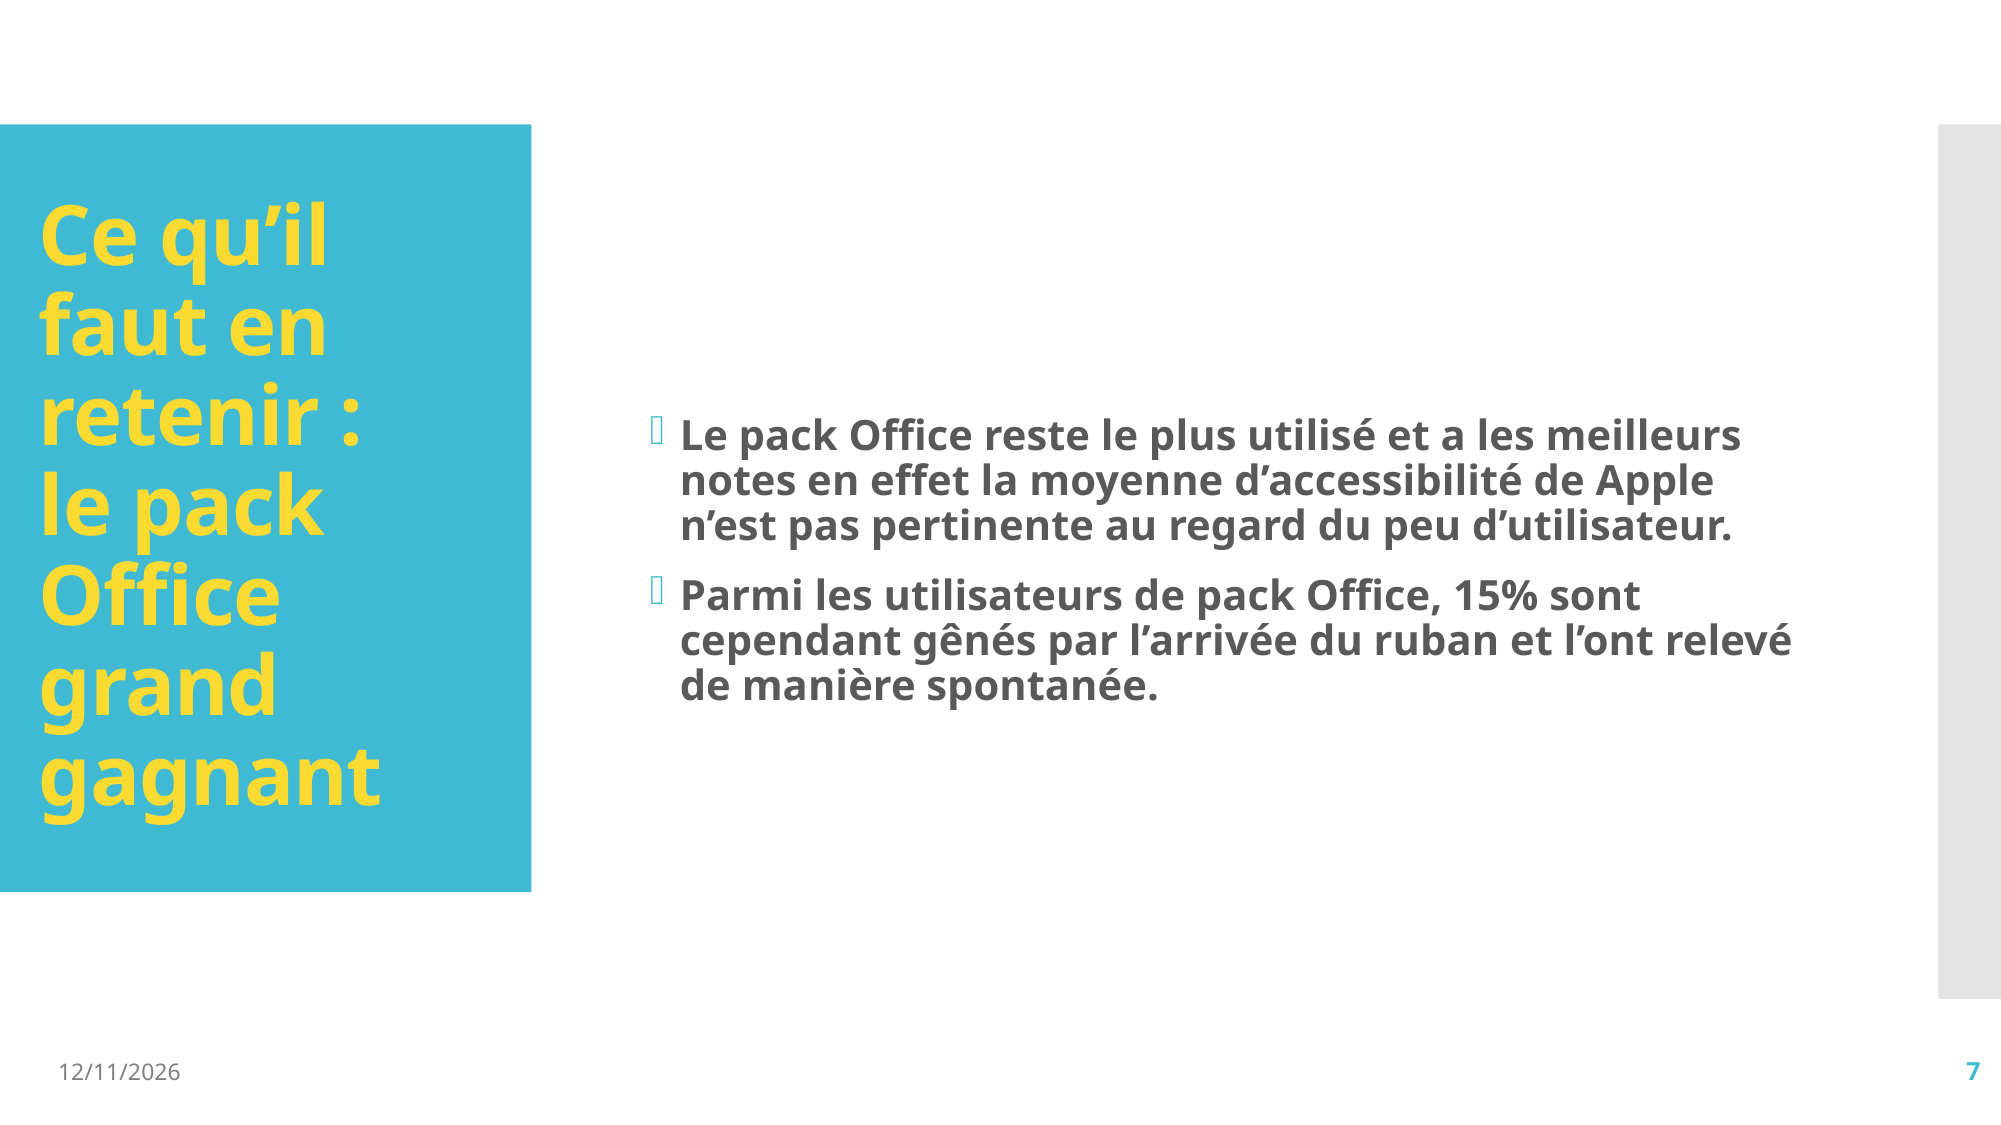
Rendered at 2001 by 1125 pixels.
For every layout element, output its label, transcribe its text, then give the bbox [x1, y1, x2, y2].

list Le pack Office reste le plus utilisé et a les meilleurs notes en effet la moyenne d’accessibilité de Apple n’est pas pertinente au regard du peu d’utilisateur. Parmi les utilisateurs de pack Office, 15% sont cependant gênés par l’arrivée du ruban et l’ont relevé de manière spontanée. [634, 141, 1835, 982]
slide_number 7 [1744, 1042, 1996, 1103]
title Ce qu’il faut en retenir : le pack Office grand gagnant [23, 130, 508, 886]
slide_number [43, 1042, 493, 1103]
